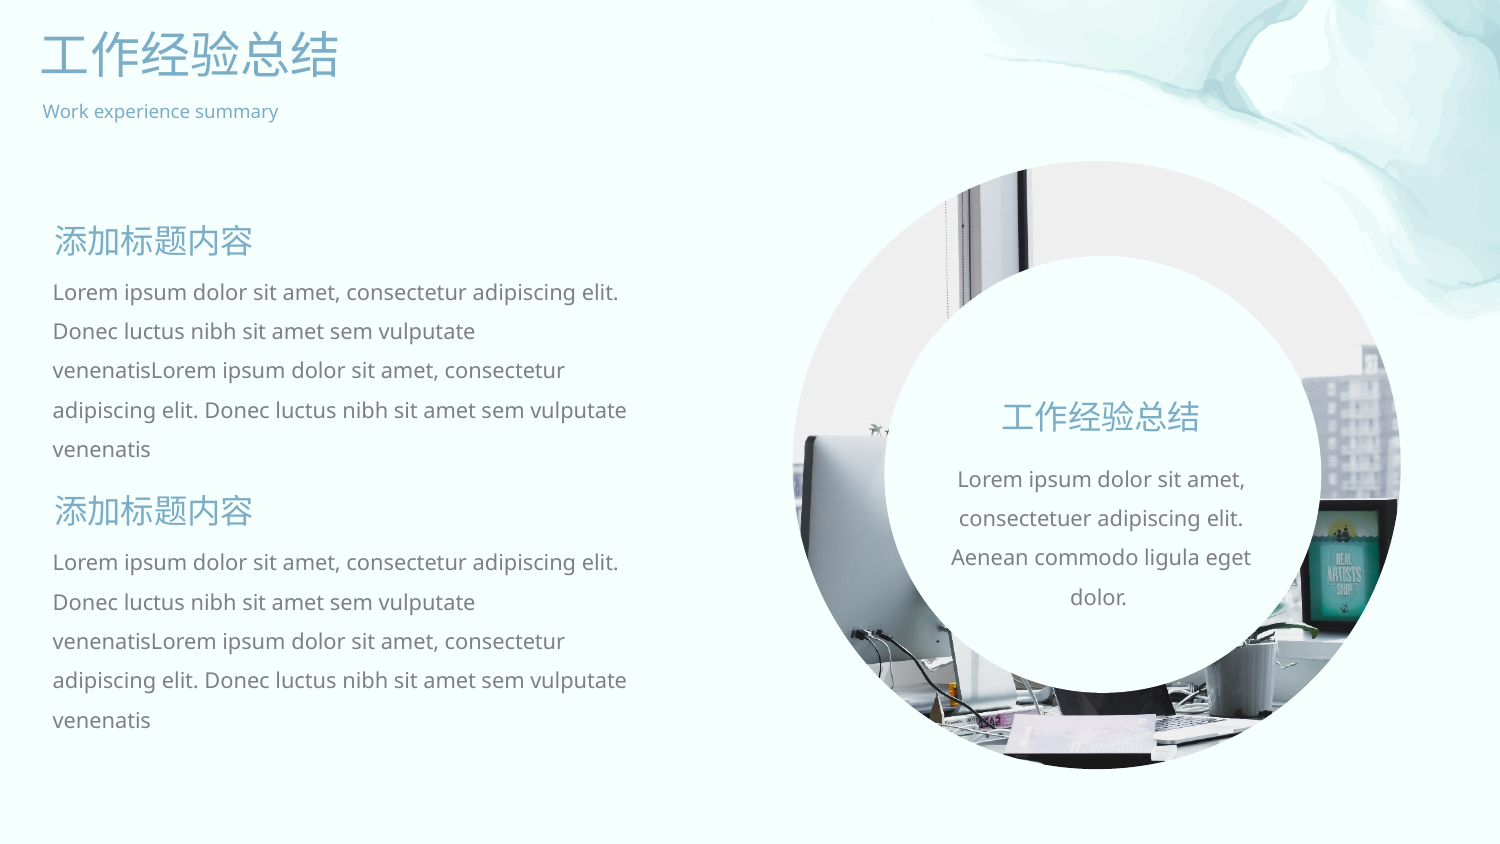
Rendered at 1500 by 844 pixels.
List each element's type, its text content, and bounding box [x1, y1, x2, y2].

text_box Lorem ipsum dolor sit amet, consectetur adipiscing elit. Donec luctus nibh sit amet sem vulputate venenatisLorem ipsum dolor sit amet, consectetur adipiscing elit. Donec luctus nibh sit amet sem vulputate venenatis [52, 528, 661, 740]
text_box 工作经验总结 [25, 16, 356, 92]
text_box 添加标题内容 [39, 212, 269, 268]
text_box Lorem ipsum dolor sit amet, consectetur adipiscing elit. Donec luctus nibh sit amet sem vulputate venenatisLorem ipsum dolor sit amet, consectetur adipiscing elit. Donec luctus nibh sit amet sem vulputate venenatis [52, 257, 661, 470]
text_box 添加标题内容 [39, 483, 269, 538]
text_box Work experience summary [27, 92, 294, 130]
picture [0, 0, 1500, 844]
